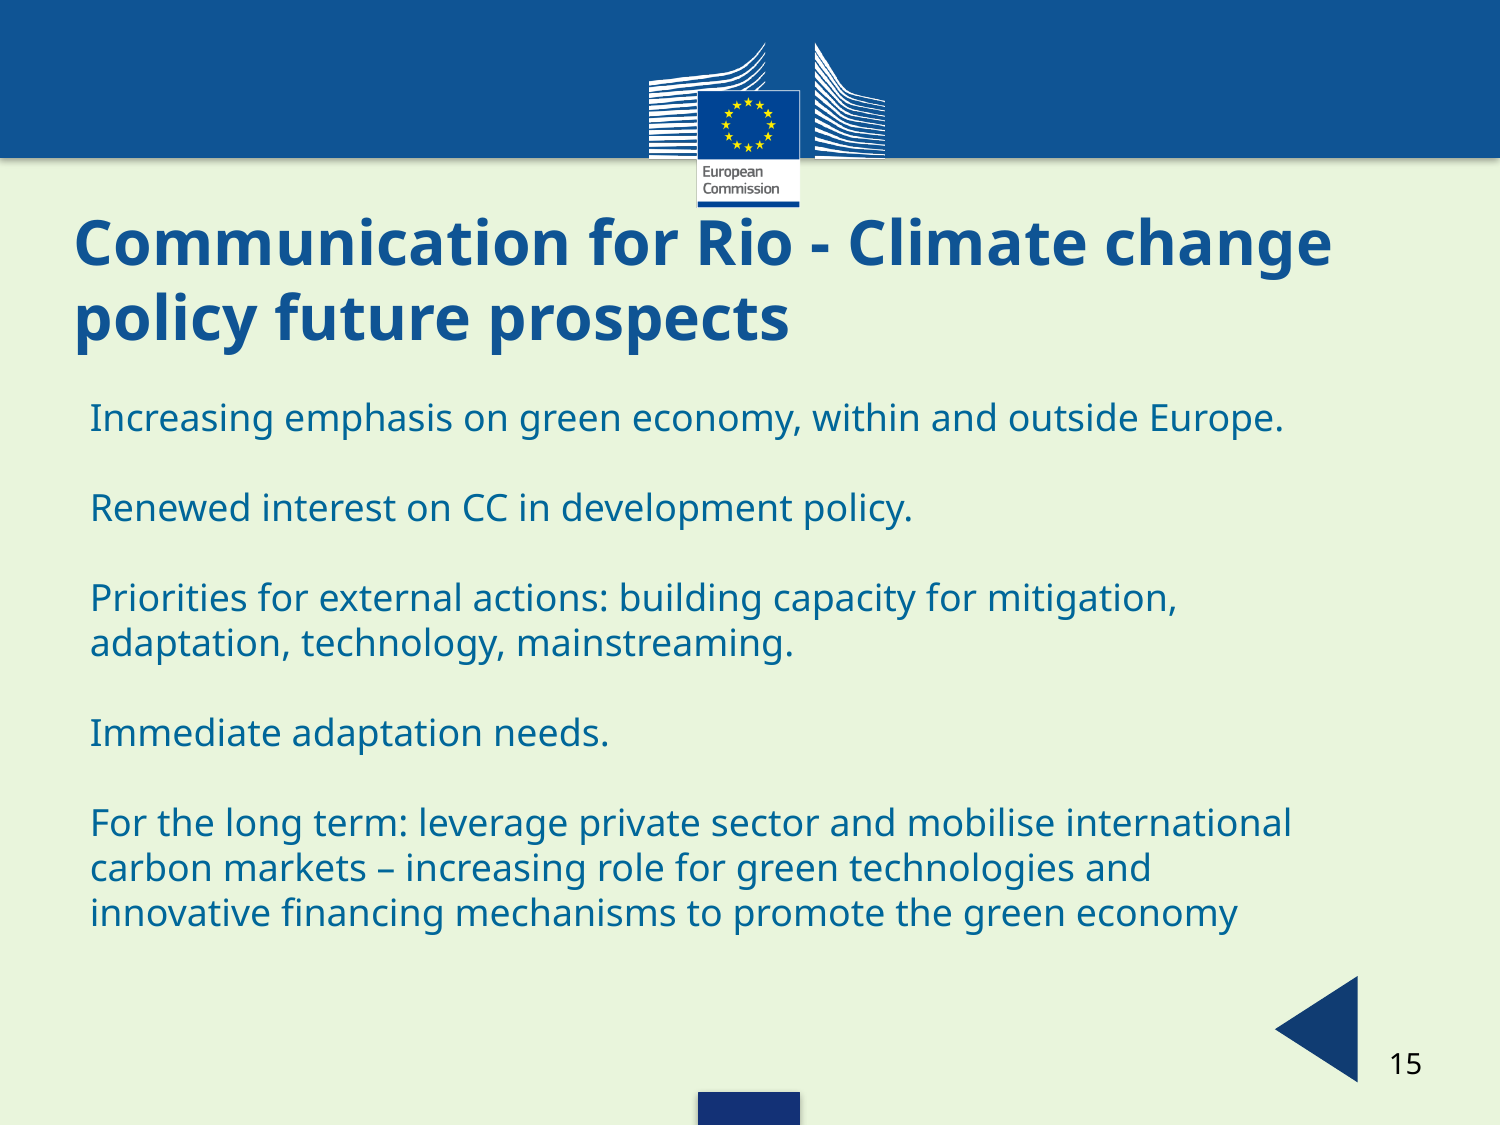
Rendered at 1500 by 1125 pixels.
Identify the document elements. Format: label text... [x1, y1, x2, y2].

picture [649, 42, 885, 176]
text_box [1274, 976, 1358, 1083]
title Communication for Rio - Climate change policy future prospects [0, 176, 1500, 380]
text_box Increasing emphasis on green economy, within and outside Europe. Renewed interest on CC in development policy. Priorities for external actions: building capacity for mitigation, adaptation, technology, mainstreaming. Immediate adaptation needs. For the long term: leverage private sector and mobilise international carbon markets – increasing role for green technologies and innovative financing mechanisms to promote the green economy [75, 386, 1325, 941]
slide_number 15 [1337, 1037, 1438, 1116]
